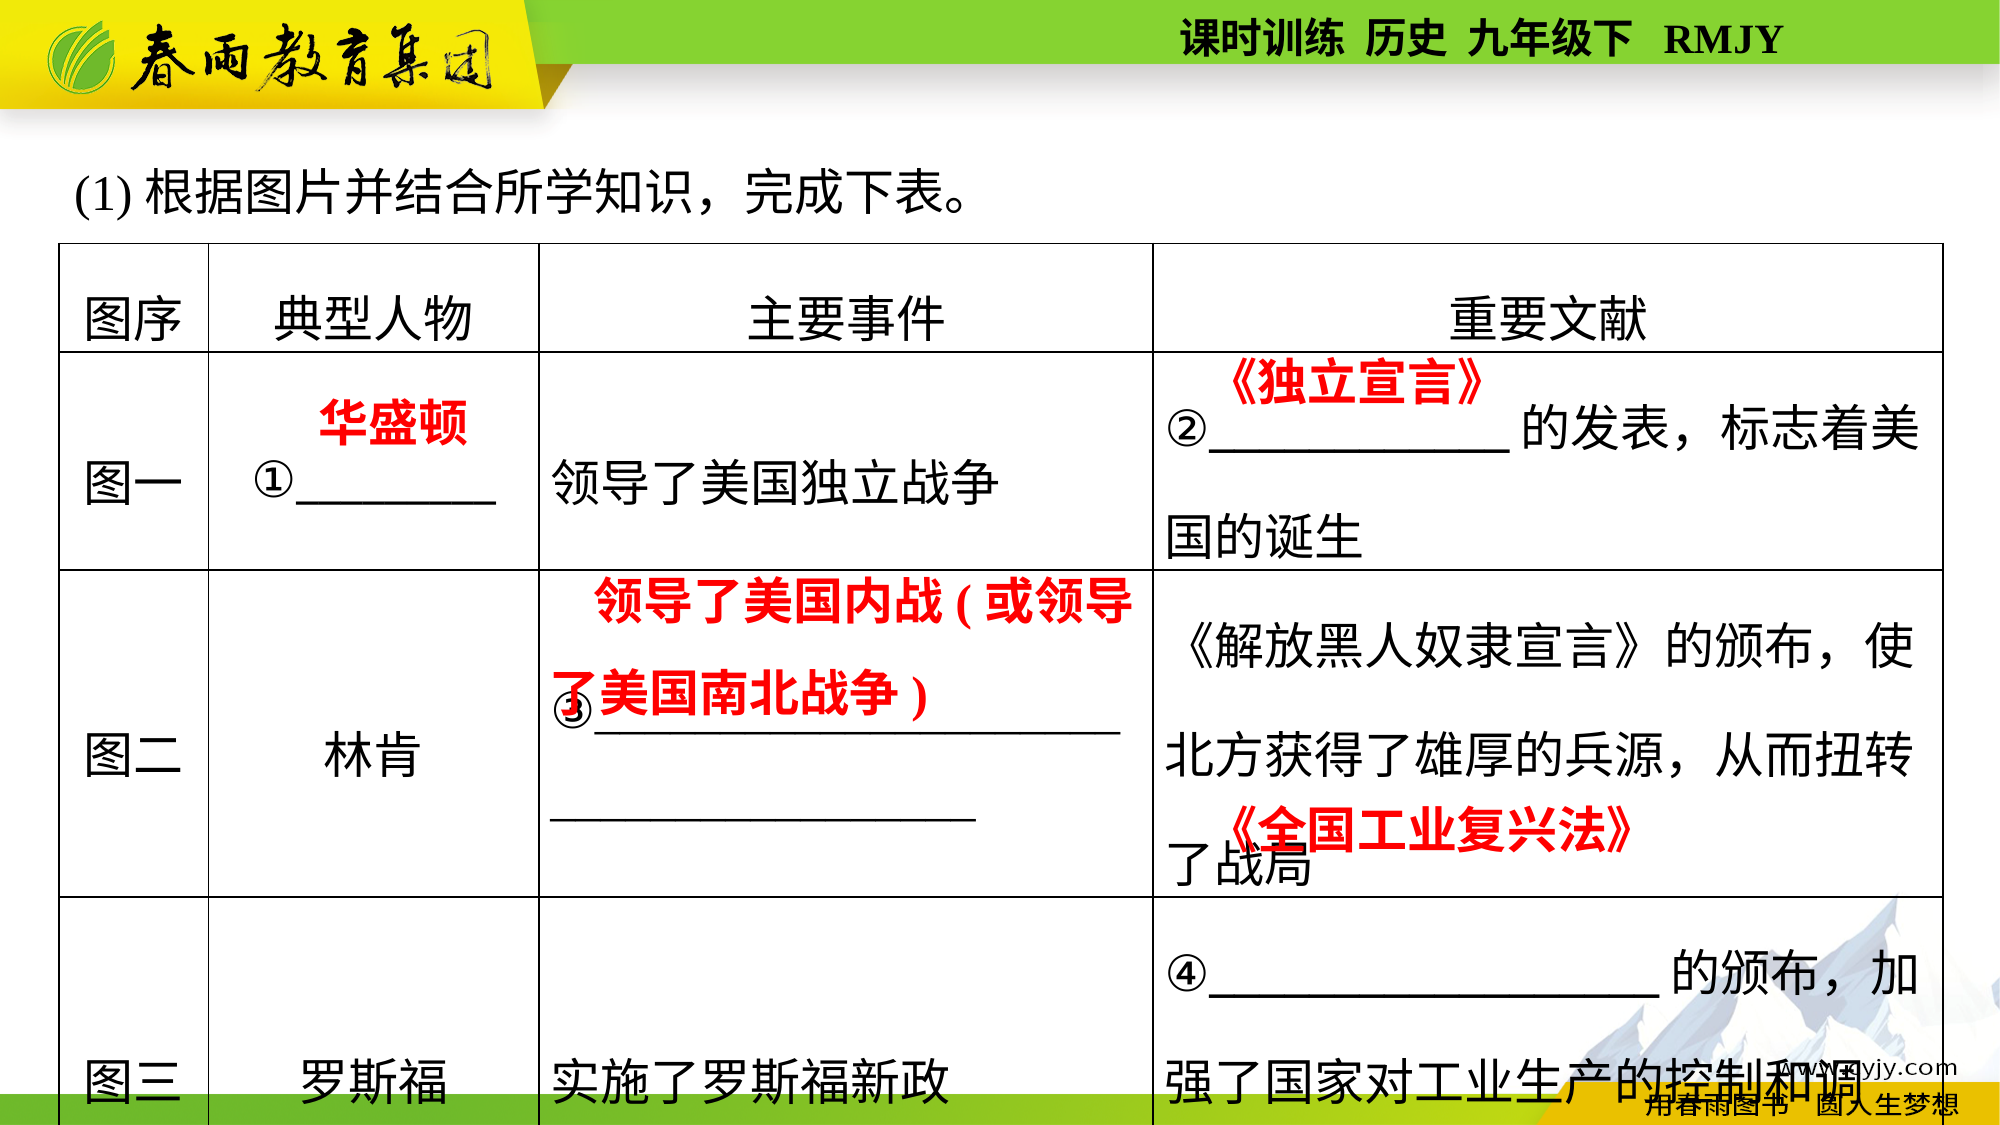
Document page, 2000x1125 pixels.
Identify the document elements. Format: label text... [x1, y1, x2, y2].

table_header 重要文献 [1154, 244, 1942, 351]
picture [0, 0, 2000, 1125]
table_cell 图二 [60, 571, 208, 896]
table_cell 图三 [60, 898, 208, 1125]
table_header 主要事件 [540, 244, 1152, 351]
table_header 典型人物 [209, 244, 538, 351]
table_header 图序 [60, 244, 208, 351]
table_cell ③_____________________ _________________ [540, 571, 1152, 896]
list (1)根据图片并结合所学知识，完成下表。 [59, 122, 1944, 217]
table_cell 《解放黑人奴隶宣言》的颁布，使北方获得了雄厚的兵源，从而扭转了战局 [1154, 571, 1942, 896]
table_cell ①_________ [209, 353, 538, 569]
table_cell 林肯 [209, 571, 538, 896]
text_box 华盛顿 [304, 383, 484, 459]
text_box 领导了美国内战(或领导 [578, 562, 1149, 638]
table_cell 图一 [60, 353, 208, 569]
table_cell ④__________________的颁布，加强了国家对工业生产的控制和调节，是新政的中心措施 [1154, 898, 1942, 1125]
table_cell ②____________的发表，标志着美国的诞生 [1154, 353, 1942, 569]
text_box 《独立宣言》 [1192, 343, 1523, 419]
text_box 《全国工业复兴法》 [1192, 791, 1673, 866]
table_cell 罗斯福 [209, 898, 538, 1125]
text_box 了美国南北战争) [534, 653, 943, 729]
table_cell 实施了罗斯福新政 [540, 898, 1152, 1125]
table_cell 领导了美国独立战争 [540, 353, 1152, 569]
